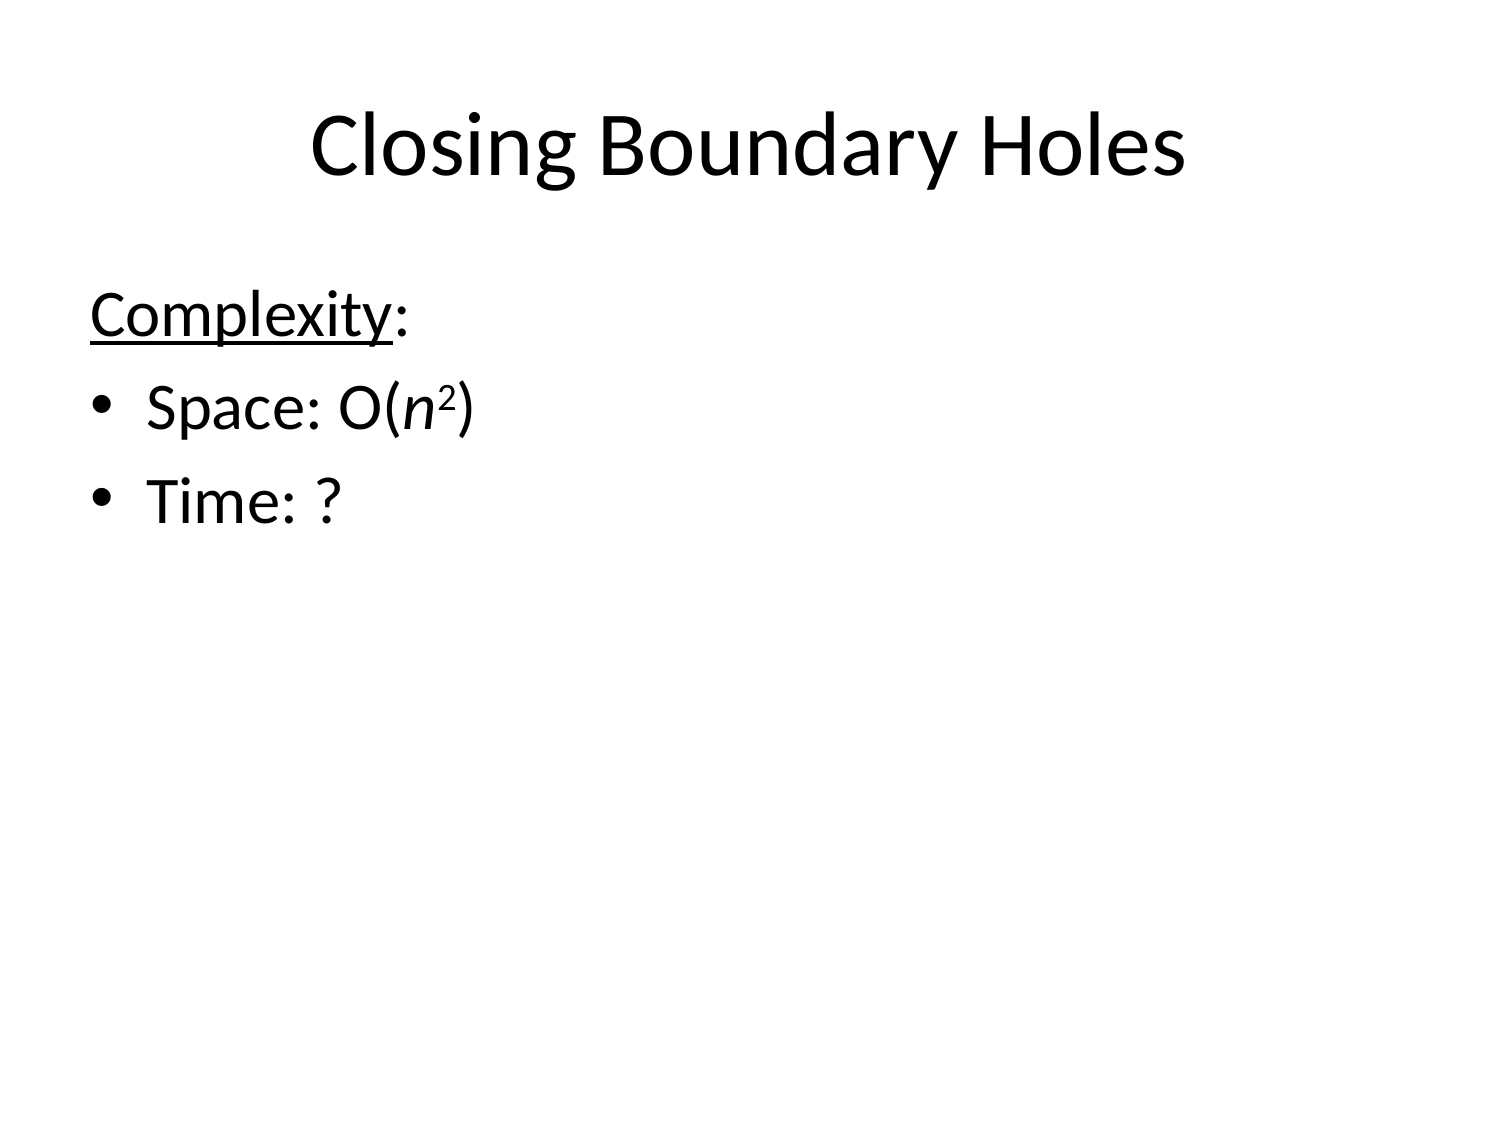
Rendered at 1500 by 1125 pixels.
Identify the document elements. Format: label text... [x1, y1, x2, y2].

title Closing Boundary Holes [75, 45, 1425, 233]
list Complexity: Space: O(n2) Time: ? [75, 262, 1425, 1005]
